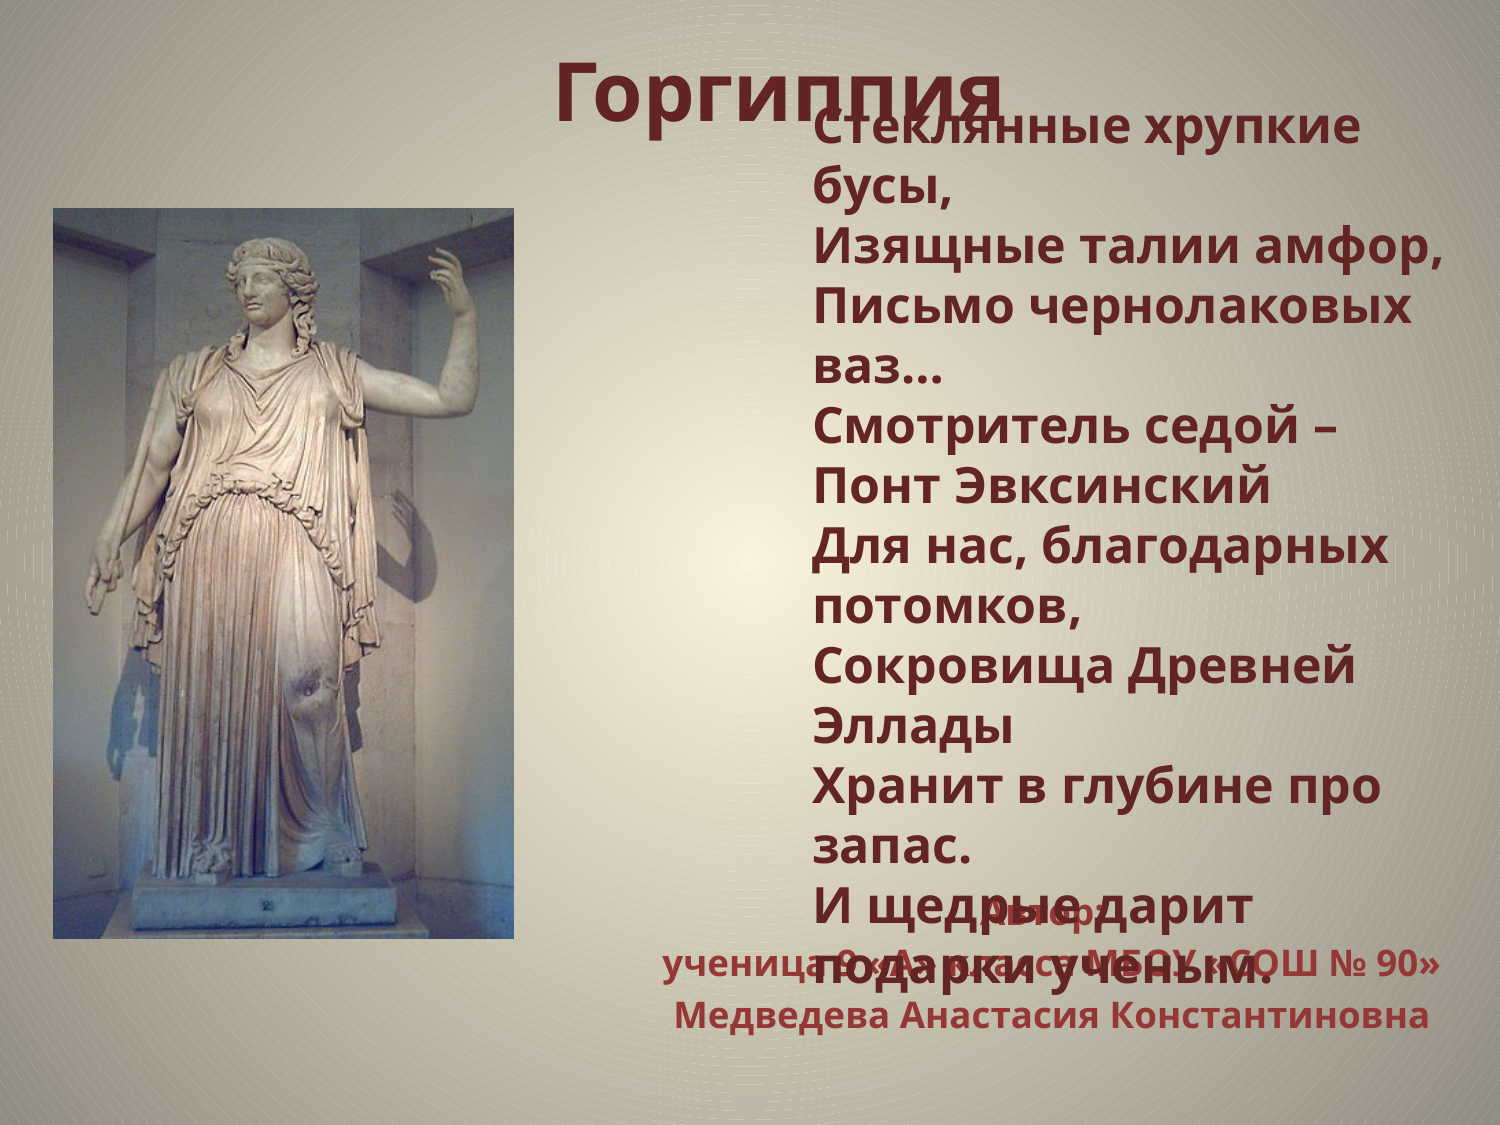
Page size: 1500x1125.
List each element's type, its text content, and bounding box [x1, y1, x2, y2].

title Горгиппия [336, 30, 1223, 146]
subtitle Автор: ученица 9 «А» класса МБОУ «СОШ № 90» Медведева Анастасия Константиновна [644, 881, 1460, 1107]
picture [52, 207, 514, 939]
text_box Стеклянные хрупкие бусы, Изящные талии амфор, Письмо чернолаковых ваз… Смотритель седой – Понт Эвксинский Для нас, благодарных потомков, Сокровища Древней Эллады Хранит в глубине про запас. И щедрые дарит подарки ученым. [795, 324, 1484, 777]
